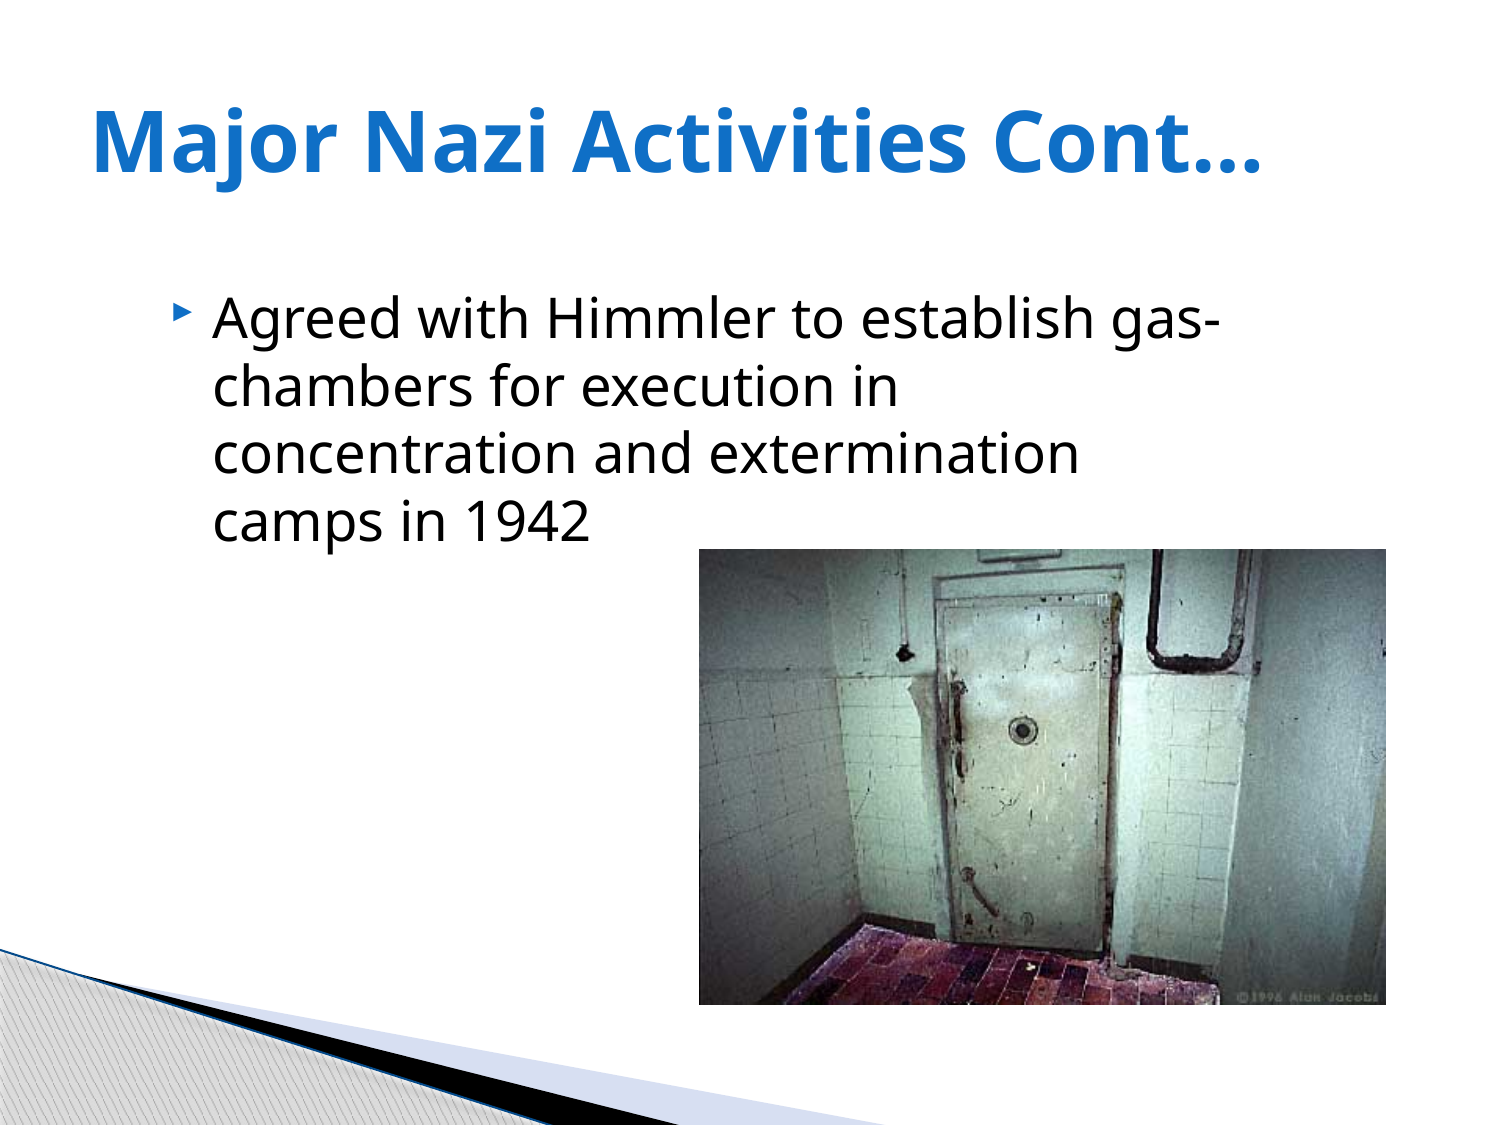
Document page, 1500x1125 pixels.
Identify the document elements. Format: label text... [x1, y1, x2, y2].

picture [699, 549, 1387, 1005]
title Major Nazi Activities Cont… [75, 45, 1425, 233]
list Agreed with Himmler to establish gas-chambers for execution in concentration and extermination camps in 1942 [137, 275, 1263, 1018]
